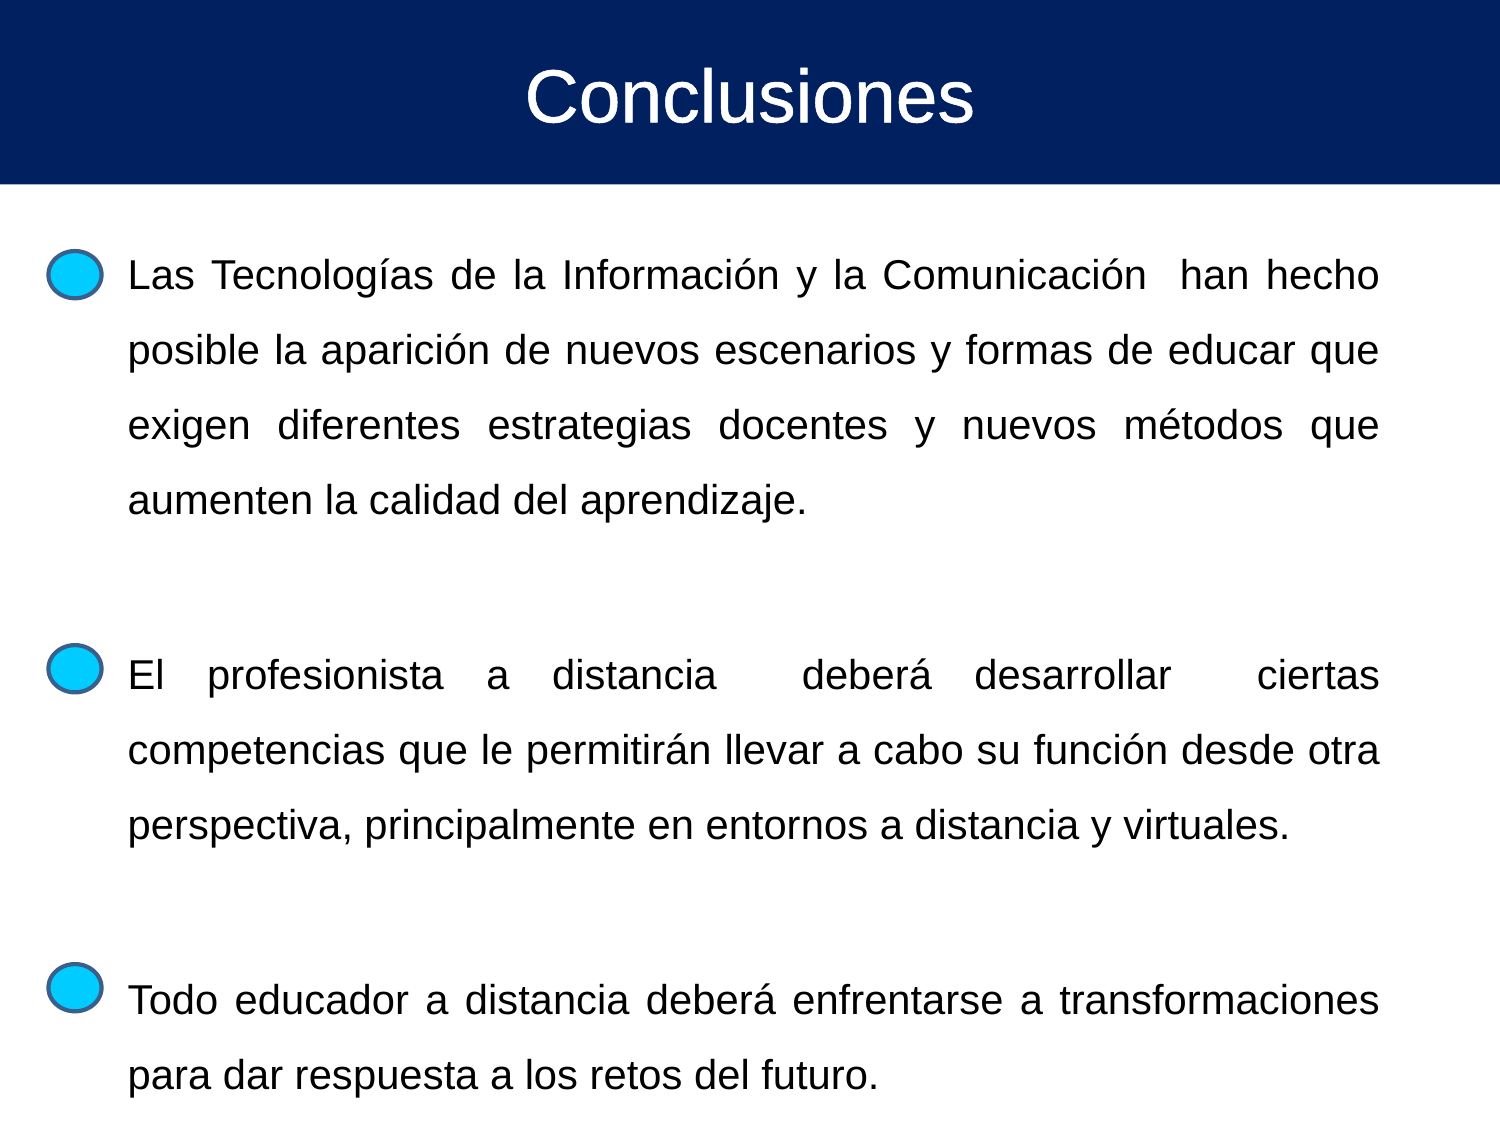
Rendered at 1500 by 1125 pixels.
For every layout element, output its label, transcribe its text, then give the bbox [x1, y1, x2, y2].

text_box [46, 248, 104, 301]
text_box [46, 643, 104, 695]
text_box [46, 961, 104, 1014]
title Conclusiones [0, 0, 1500, 185]
list Las Tecnologías de la Información y la Comunicación han hecho posible la aparición de nuevos escenarios y formas de educar que exigen diferentes estrategias docentes y nuevos métodos que aumenten la calidad del aprendizaje. El profesionista a distancia deberá desarrollar ciertas competencias que le permitirán llevar a cabo su función desde otra perspectiva, principalmente en entornos a distancia y virtuales. Todo educador a distancia deberá enfrentarse a transformaciones para dar respuesta a los retos del futuro. [108, 215, 1396, 523]
